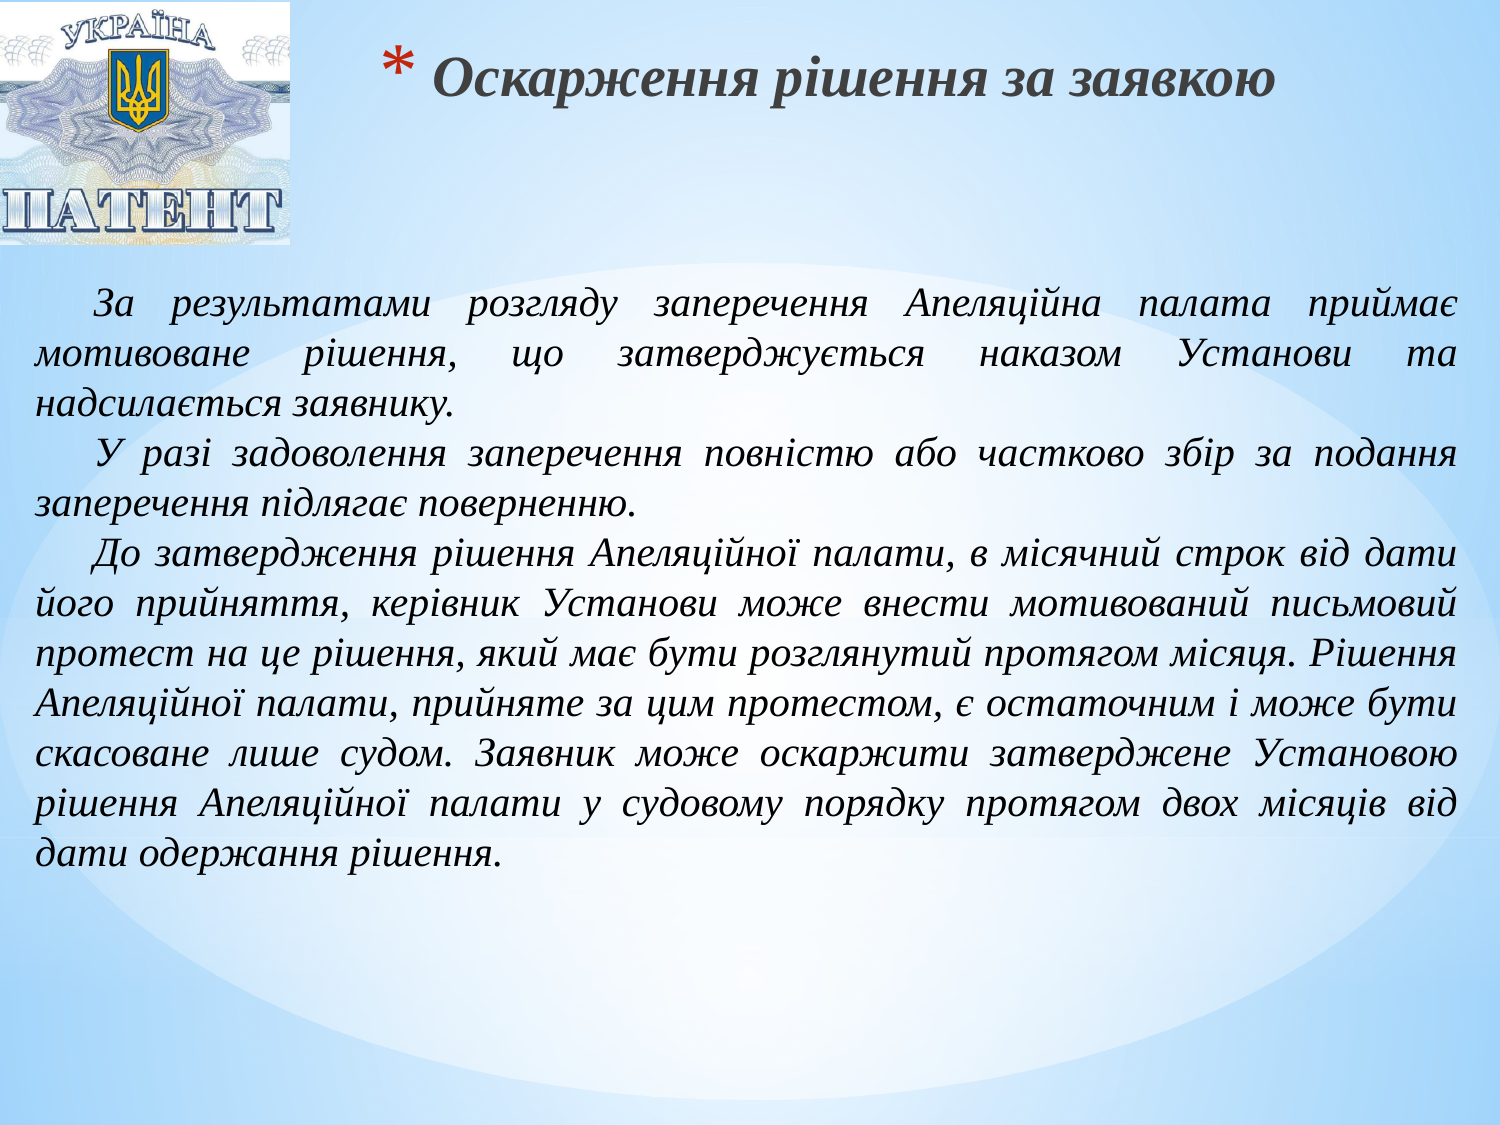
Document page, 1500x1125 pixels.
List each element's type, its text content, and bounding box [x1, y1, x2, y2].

text_box Оскарження рішення за заявкою [295, 30, 1427, 171]
text_box За результатами розгляду заперечення Апеляційна палата приймає мотивоване рішення, що затверджується наказом Установи та надсилається заявнику. У разі задоволення заперечення повністю або частково збір за подання заперечення підлягає поверненню. До затвердження рішення Апеляційної палати, в місячний строк від дати його прийняття, керівник Установи може внести мотивований письмовий протест на це рішення, який має бути розглянутий протягом місяця. Рішення Апеляційної палати, прийняте за цим протестом, є остаточним і може бути скасоване лише судом. Заявник може оскаржити затверджене Установою рішення Апеляційної палати у судовому порядку протягом двох місяців від дати одержання рішення. [20, 267, 1474, 883]
picture [0, 2, 290, 245]
